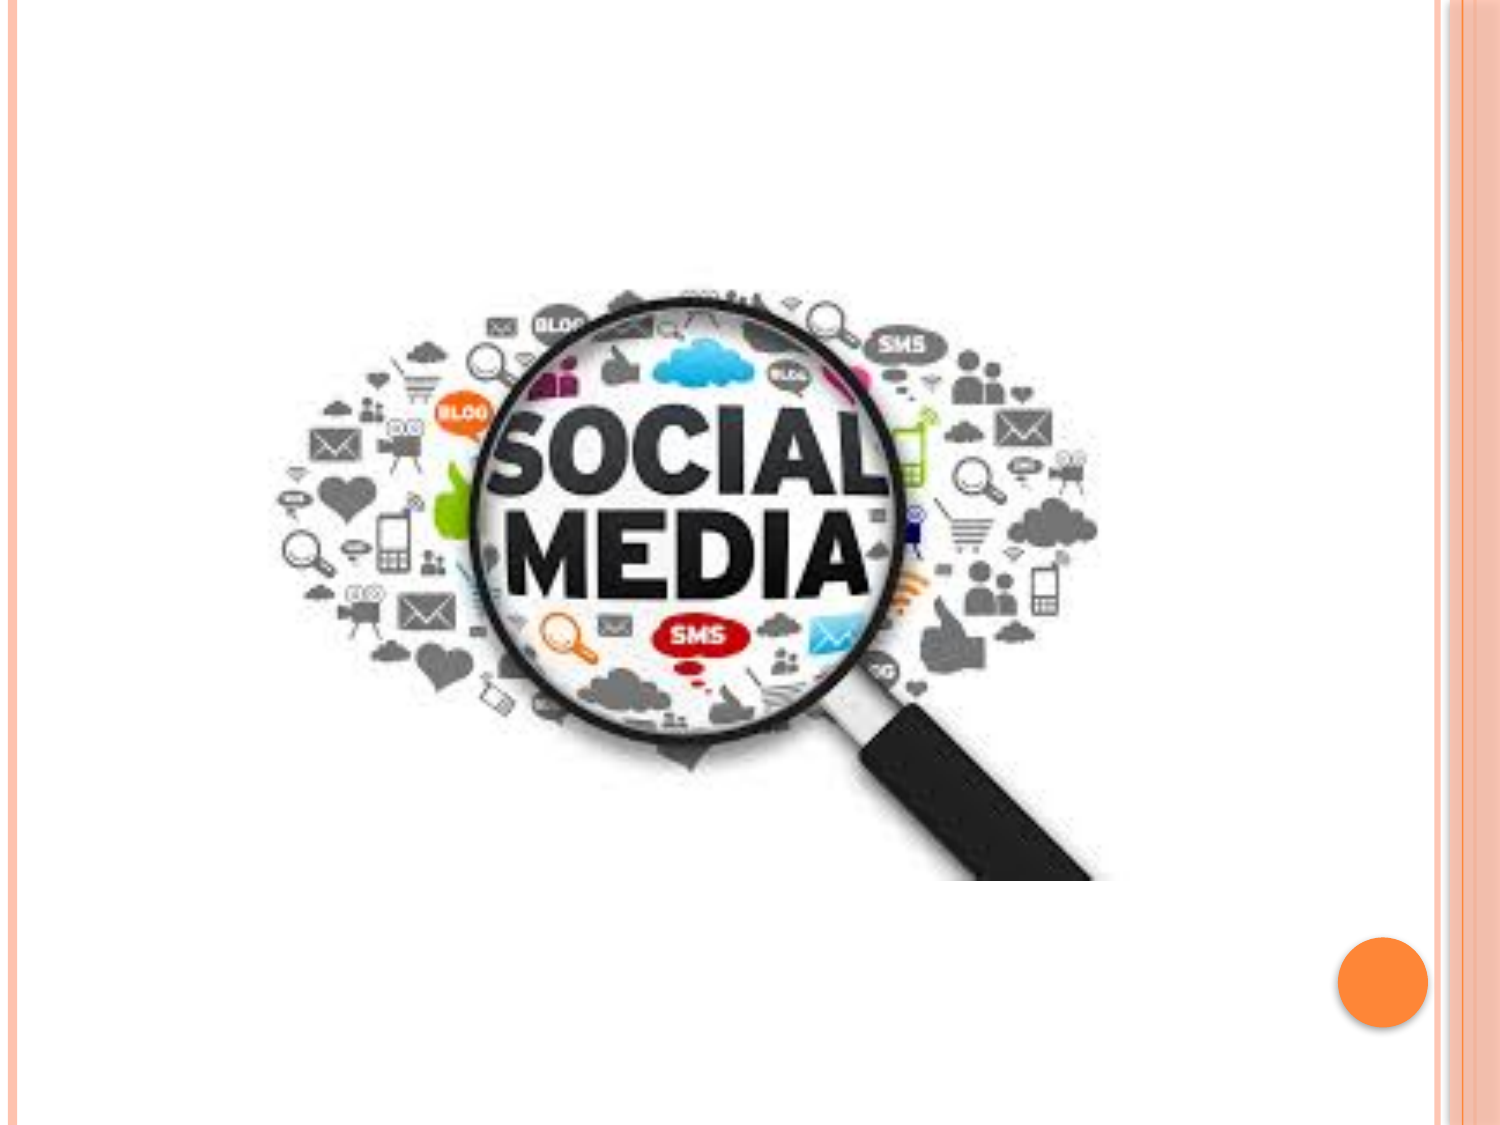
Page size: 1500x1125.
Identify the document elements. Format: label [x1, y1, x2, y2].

picture [241, 207, 1141, 882]
